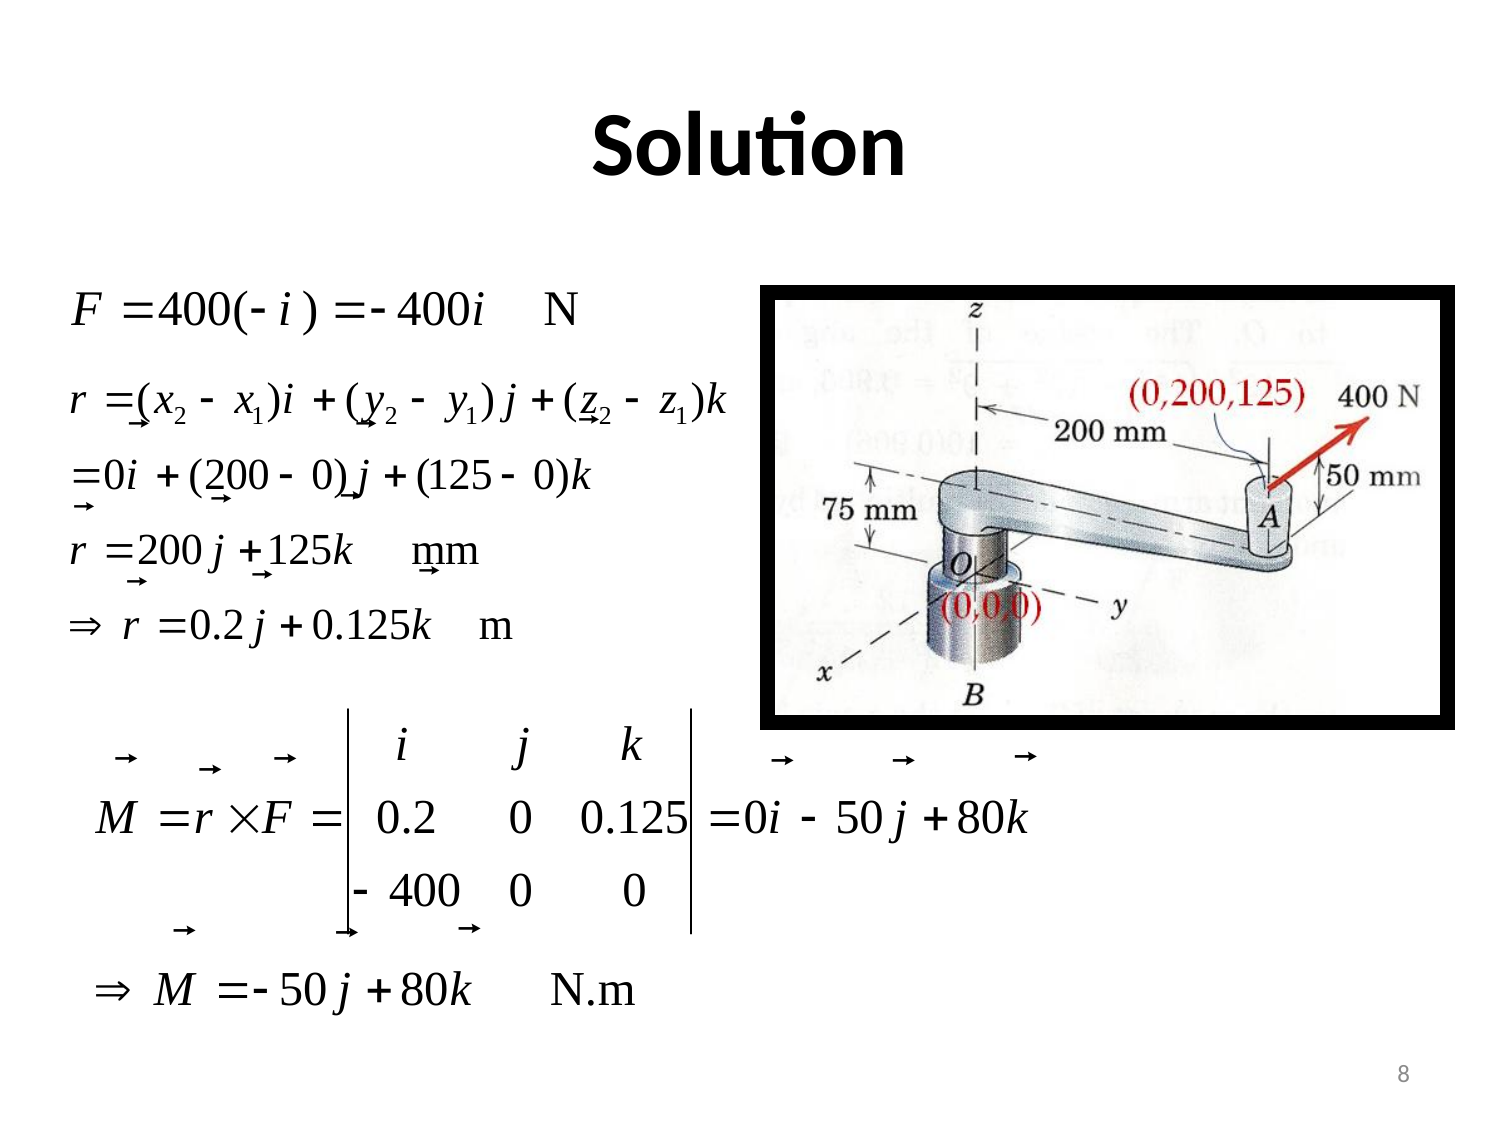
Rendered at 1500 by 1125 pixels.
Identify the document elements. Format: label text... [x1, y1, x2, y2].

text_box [62, 362, 740, 658]
title Solution [75, 45, 1425, 233]
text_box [87, 699, 1045, 1026]
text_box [62, 267, 588, 347]
picture [774, 299, 1441, 716]
slide_number 8 [1074, 1042, 1425, 1103]
